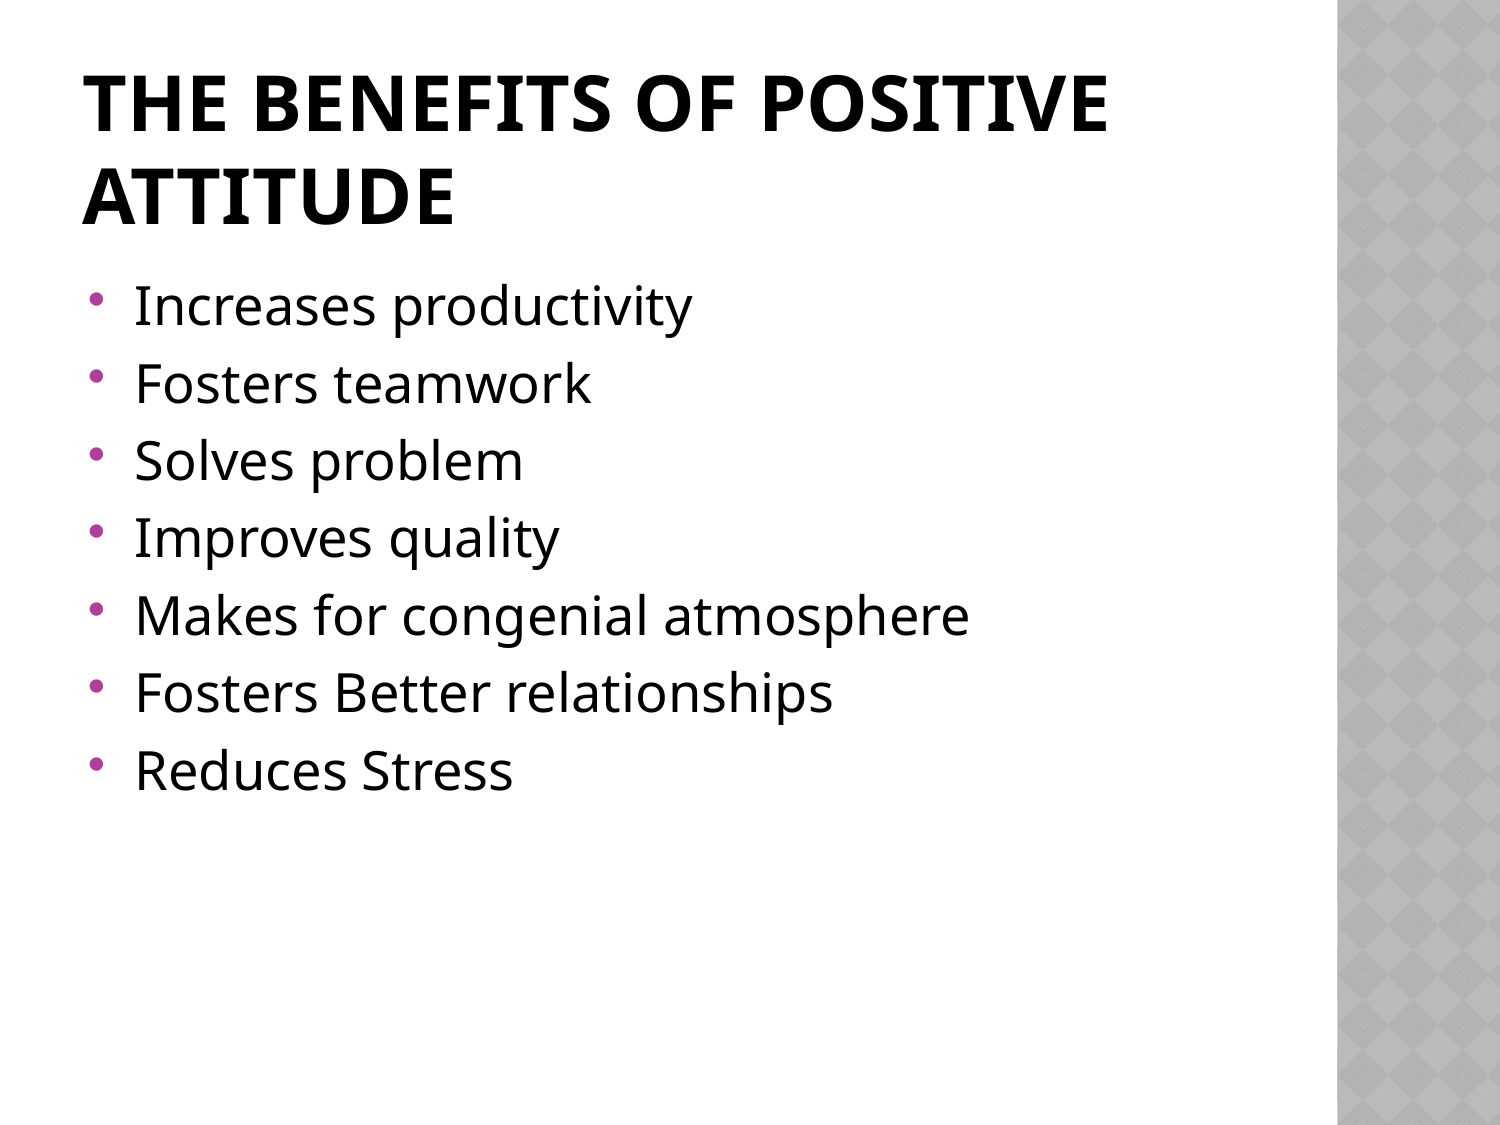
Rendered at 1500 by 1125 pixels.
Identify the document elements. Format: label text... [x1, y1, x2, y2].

title The benefits of positive attitude [75, 52, 1263, 240]
list Increases productivity Fosters teamwork Solves problem Improves quality Makes for congenial atmosphere Fosters Better relationships Reduces Stress [75, 264, 1263, 1059]
